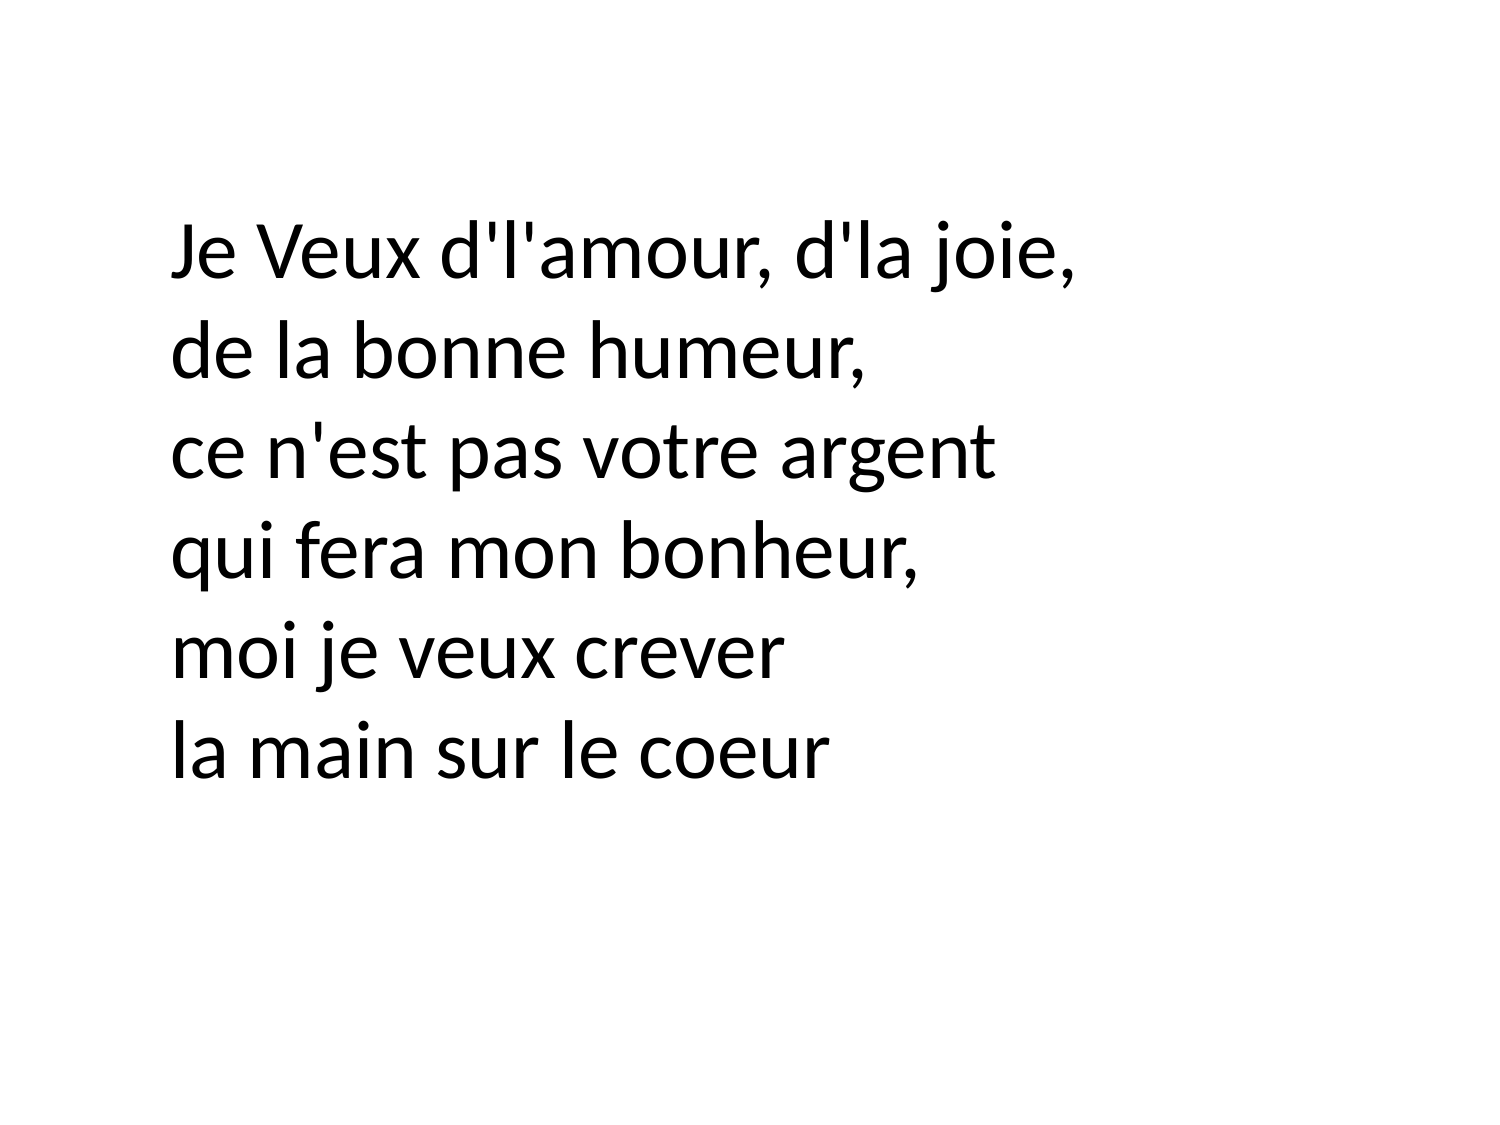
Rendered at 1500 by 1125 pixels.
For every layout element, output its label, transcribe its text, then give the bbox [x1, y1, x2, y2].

text_box Je Veux d'l'amour, d'la joie, de la bonne humeur, ce n'est pas votre argent qui fera mon bonheur, moi je veux crever la main sur le coeur [155, 187, 1114, 803]
